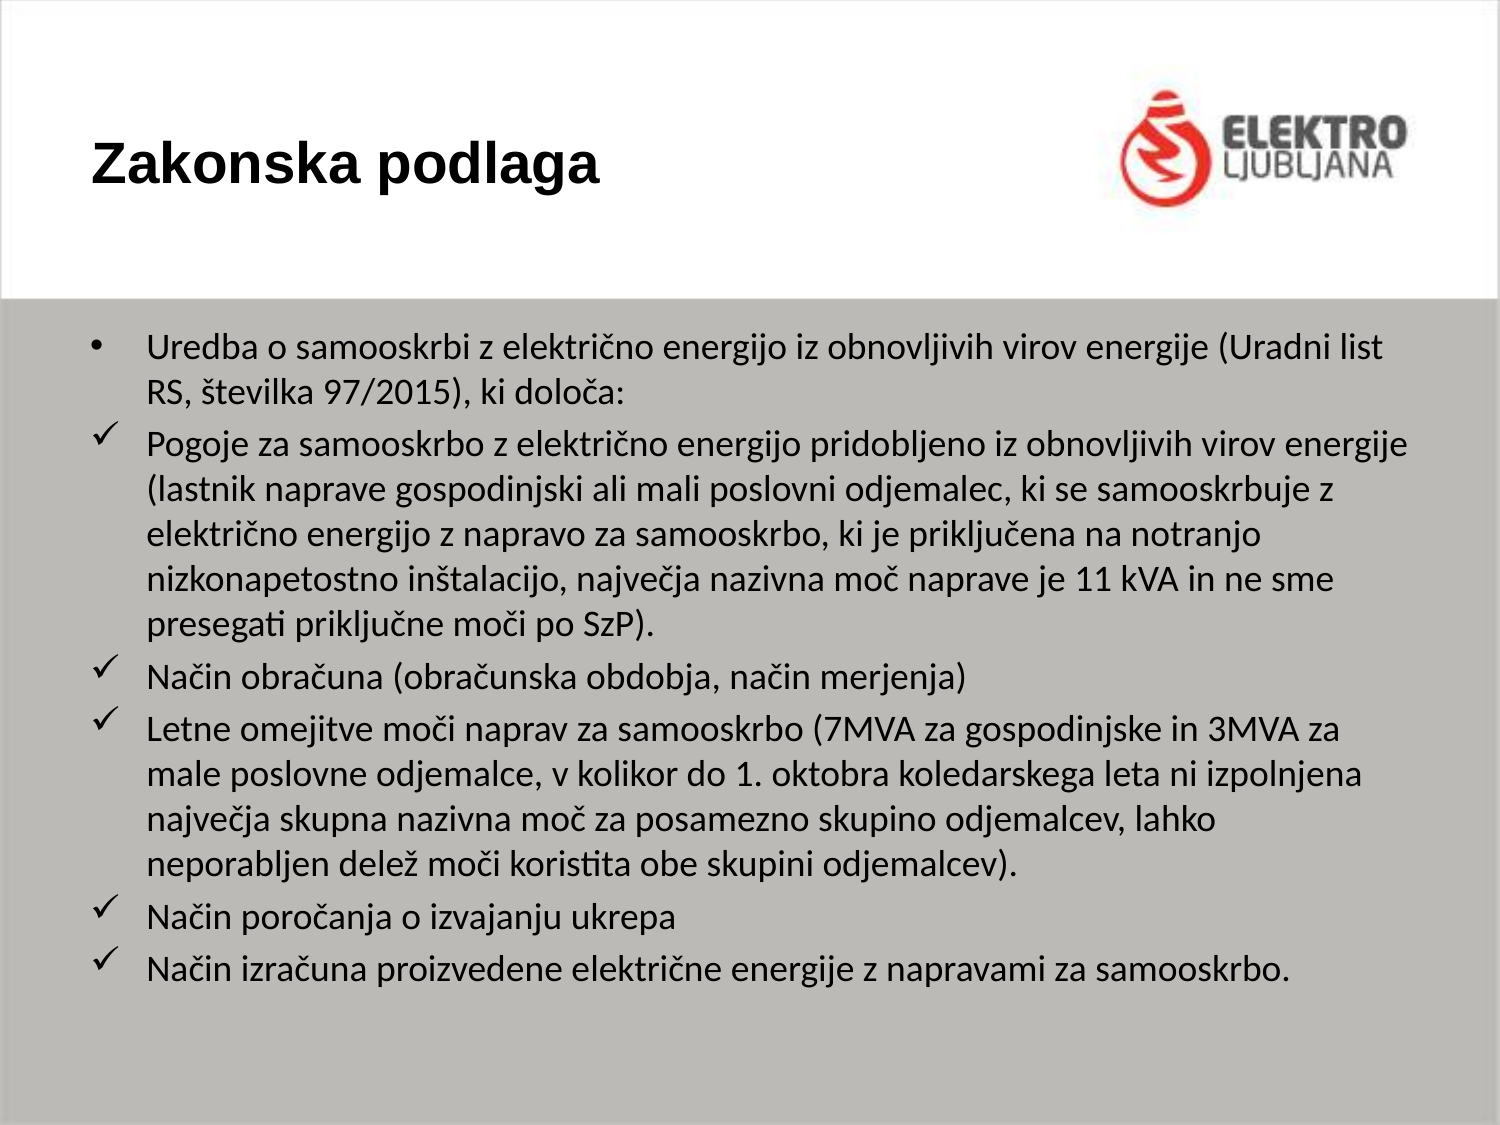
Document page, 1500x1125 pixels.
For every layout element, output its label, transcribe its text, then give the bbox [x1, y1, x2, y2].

title Zakonska podlaga [76, 66, 1095, 254]
picture [0, 0, 1500, 1125]
list Uredba o samooskrbi z električno energijo iz obnovljivih virov energije (Uradni list RS, številka 97/2015), ki določa: Pogoje za samooskrbo z električno energijo pridobljeno iz obnovljivih virov energije (lastnik naprave gospodinjski ali mali poslovni odjemalec, ki se samooskrbuje z električno energijo z napravo za samooskrbo, ki je priključena na notranjo nizkonapetostno inštalacijo, največja nazivna moč naprave je 11 kVA in ne sme presegati priključne moči po SzP). Način obračuna (obračunska obdobja, način merjenja) Letne omejitve moči naprav za samooskrbo (7MVA za gospodinjske in 3MVA za male poslovne odjemalce, v kolikor do 1. oktobra koledarskega leta ni izpolnjena največja skupna nazivna moč za posamezno skupino odjemalcev, lahko neporabljen delež moči koristita obe skupini odjemalcev). Način poročanja o izvajanju ukrepa Način izračuna proizvedene električne energije z napravami za samooskrbo. [75, 314, 1425, 1005]
